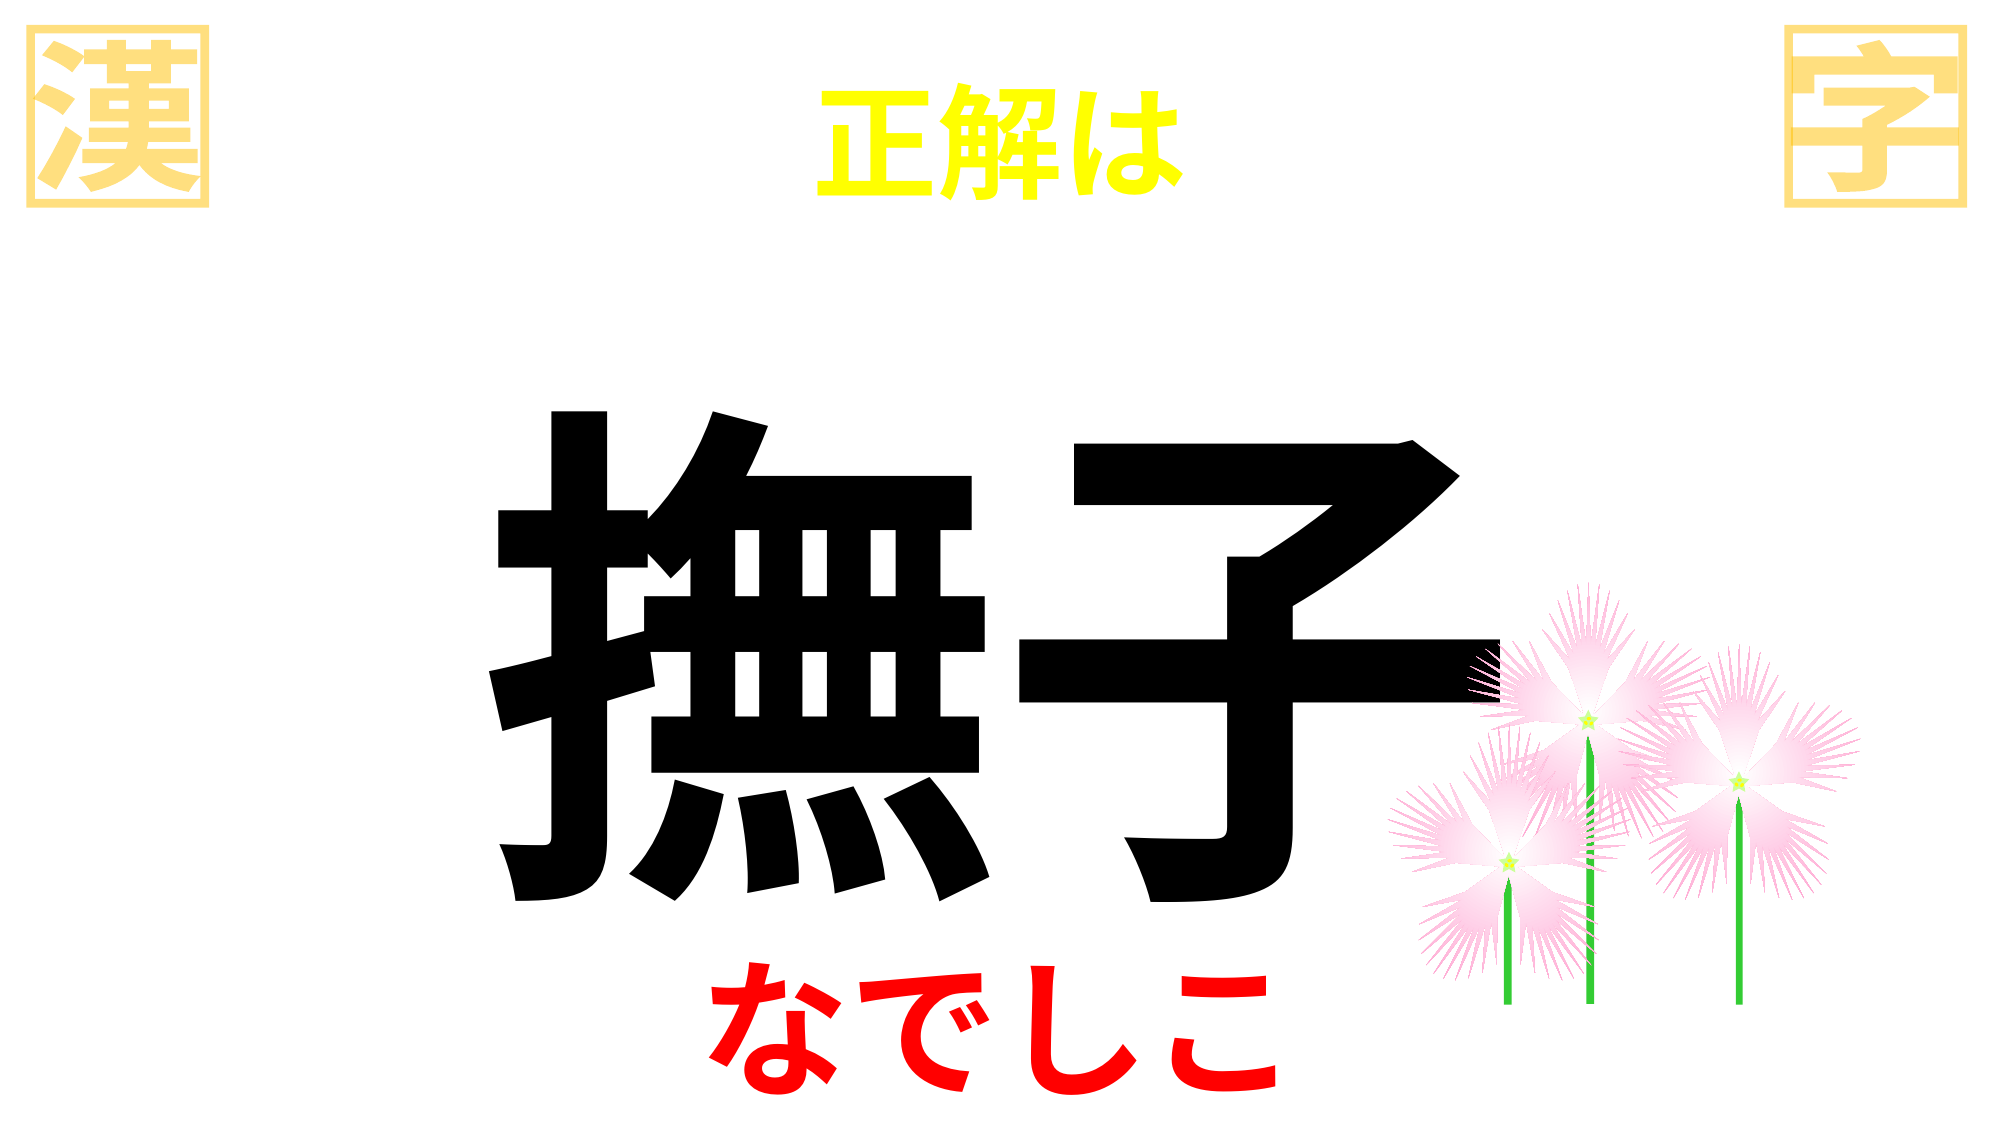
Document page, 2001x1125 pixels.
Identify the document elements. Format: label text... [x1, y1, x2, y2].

text_box 撫子 [464, 326, 1536, 966]
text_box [1784, 24, 1968, 208]
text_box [1387, 582, 1861, 1005]
text_box 正解は [0, 57, 2000, 222]
text_box なでしこ [0, 928, 2000, 1123]
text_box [26, 24, 210, 208]
